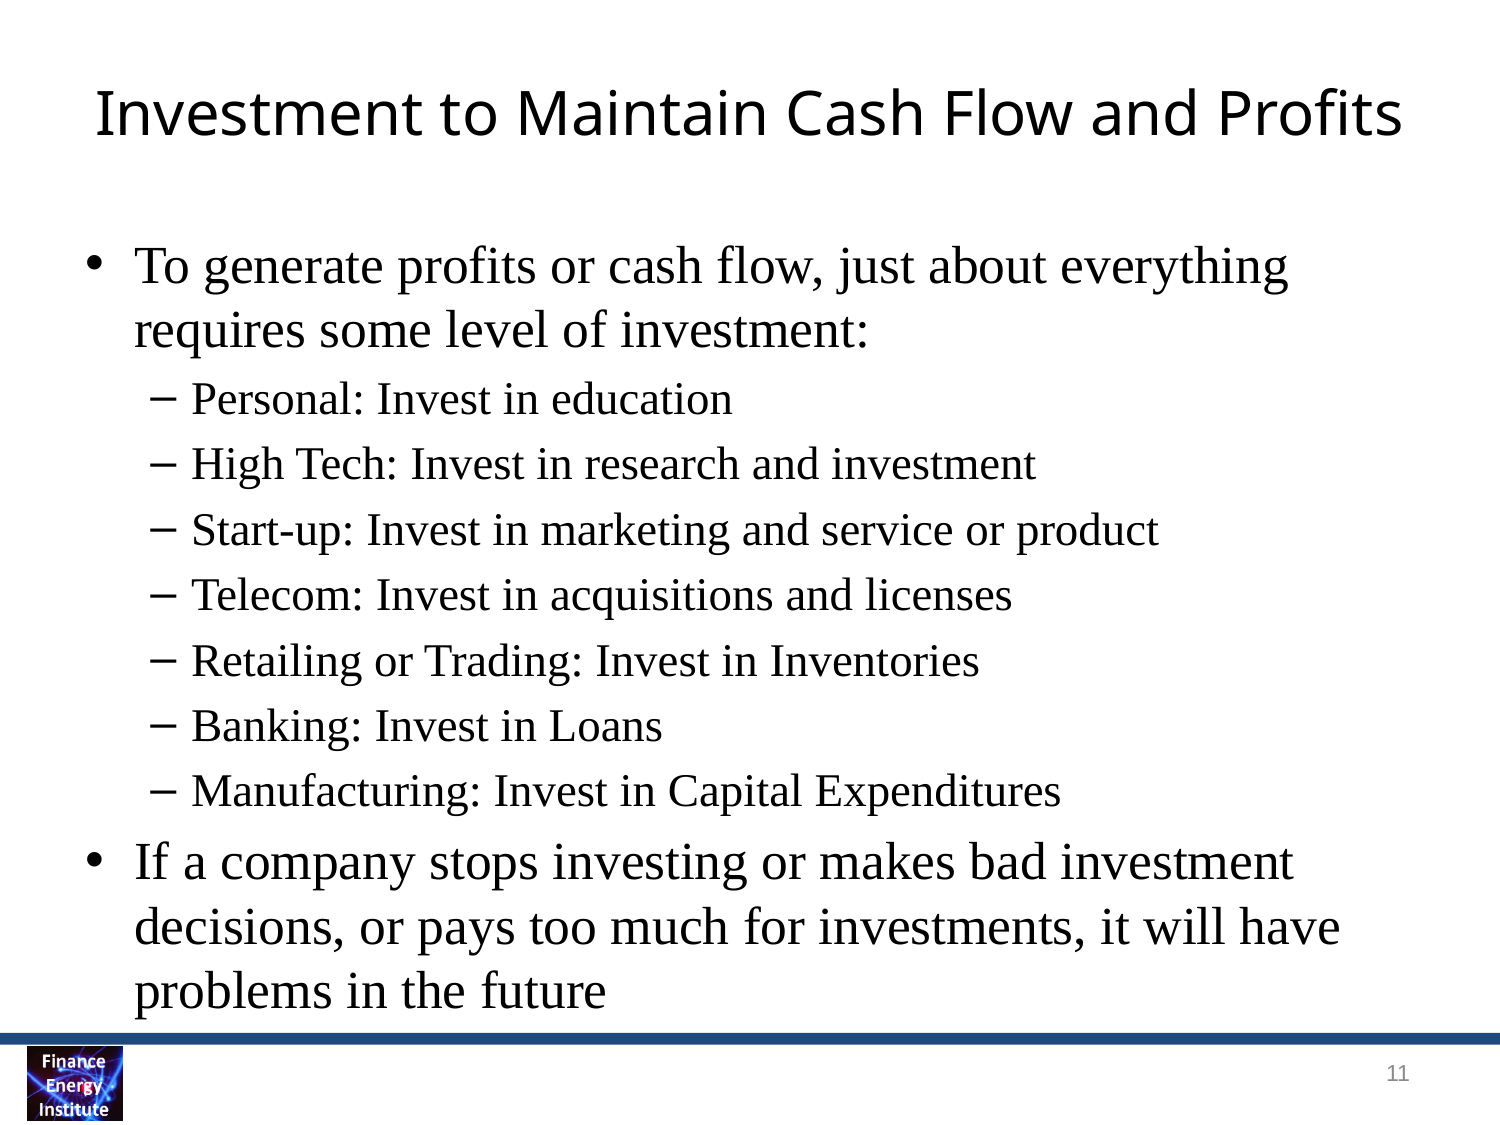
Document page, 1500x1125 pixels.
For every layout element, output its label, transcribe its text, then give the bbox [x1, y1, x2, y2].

title Investment to Maintain Cash Flow and Profits [70, 56, 1430, 164]
picture [27, 1046, 123, 1121]
list To generate profits or cash flow, just about everything requires some level of investment: Personal: Invest in education High Tech: Invest in research and investment Start-up: Invest in marketing and service or product Telecom: Invest in acquisitions and licenses Retailing or Trading: Invest in Inventories Banking: Invest in Loans Manufacturing: Invest in Capital Expenditures If a company stops investing or makes bad investment decisions, or pays too much for investments, it will have problems in the future [70, 222, 1430, 1032]
slide_number 11 [1074, 1042, 1425, 1103]
